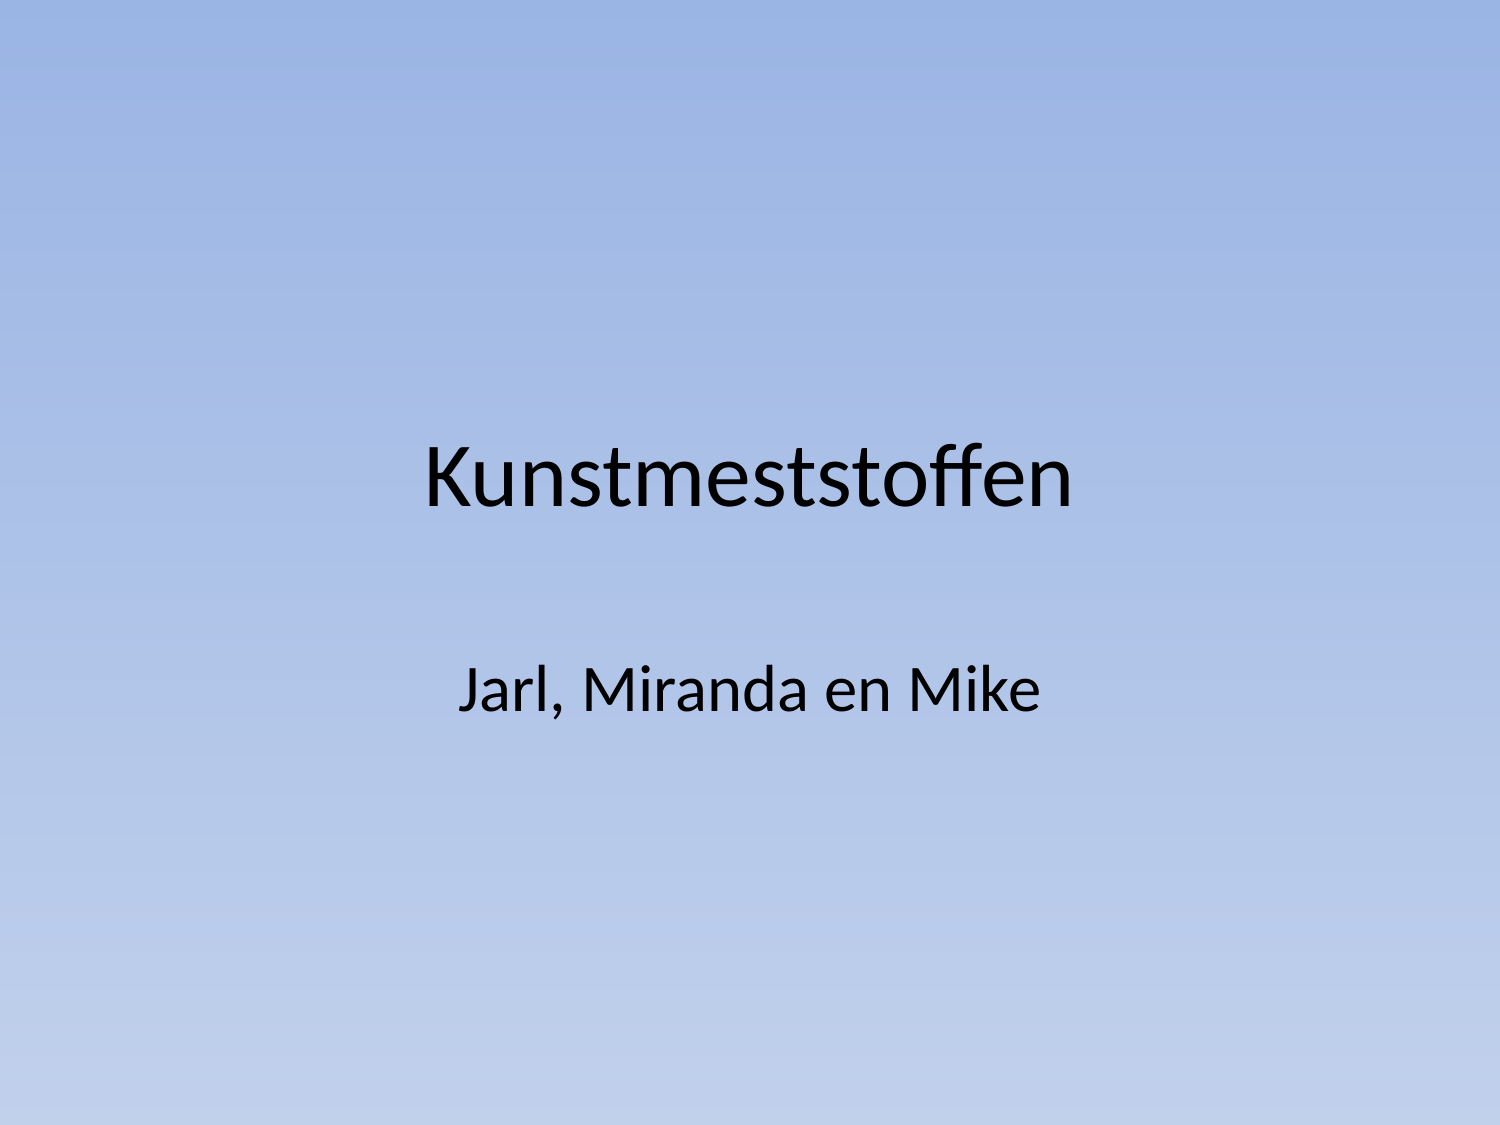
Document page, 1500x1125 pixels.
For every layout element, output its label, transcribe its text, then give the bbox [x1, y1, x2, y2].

title Kunstmeststoffen [112, 349, 1388, 591]
subtitle Jarl, Miranda en Mike [225, 637, 1275, 925]
